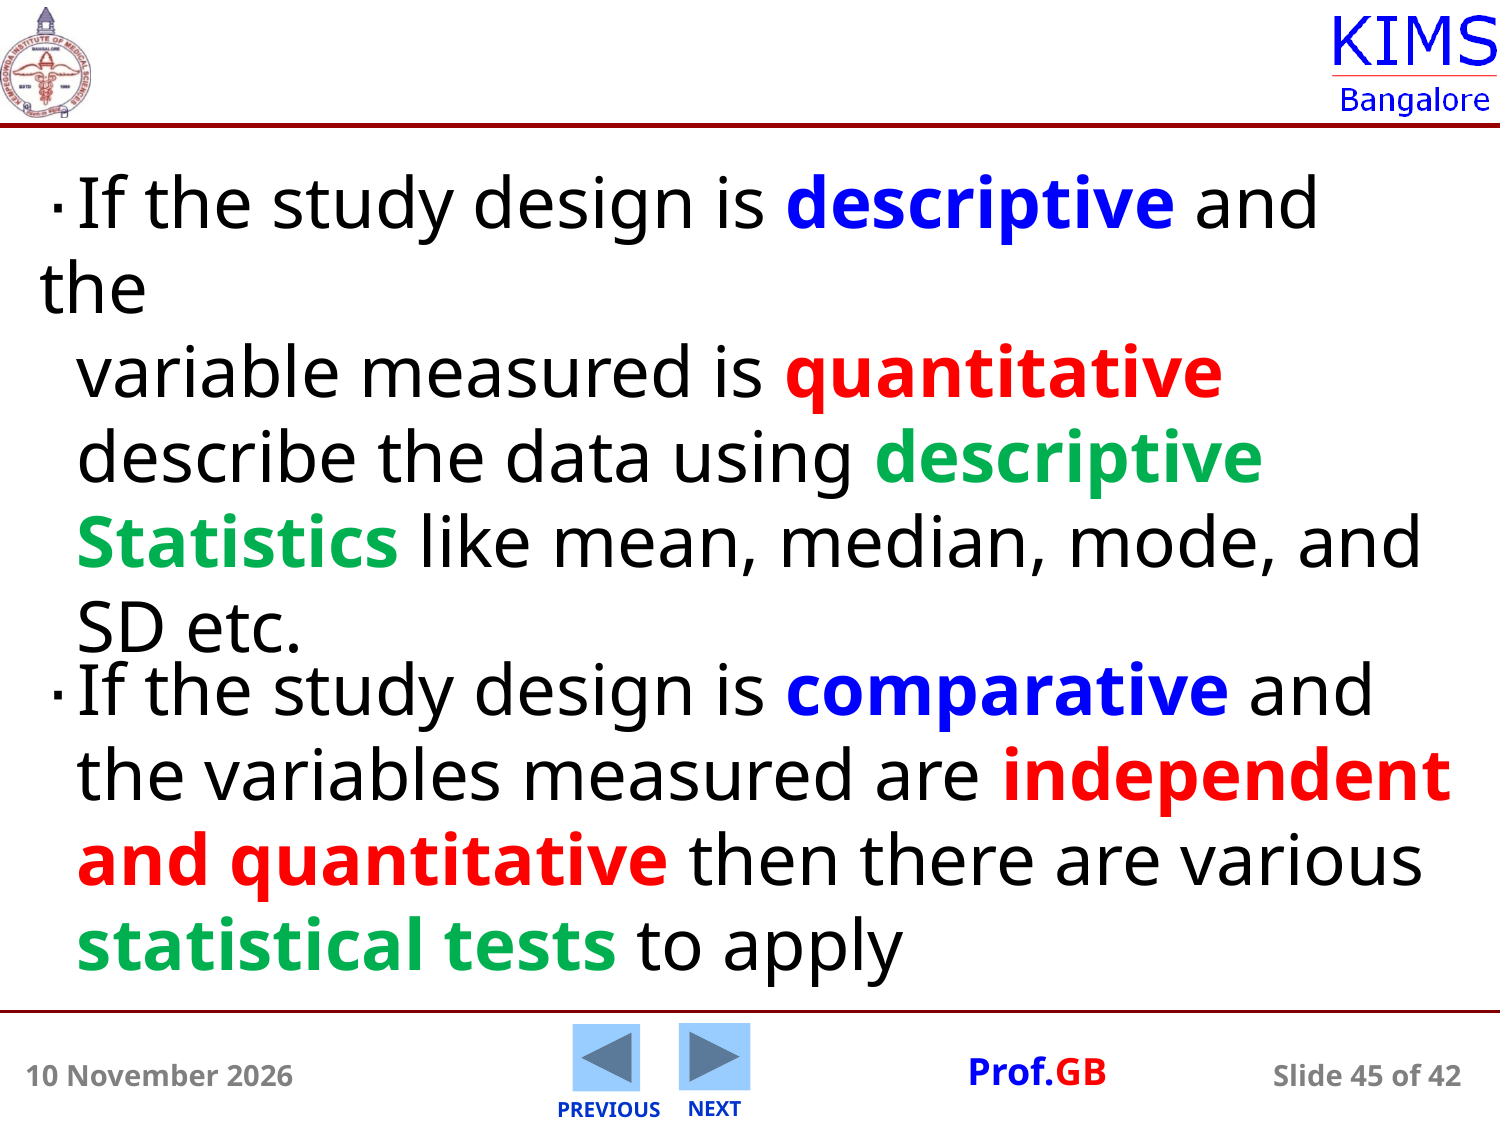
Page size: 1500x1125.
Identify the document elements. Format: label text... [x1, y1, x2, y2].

picture [0, 7, 91, 118]
picture [1330, 12, 1500, 118]
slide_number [10, 1051, 396, 1103]
text_box ٠If the study design is descriptive and the variable measured is quantitative describe the data using descriptive Statistics like mean, median, mode, and SD etc. [24, 149, 1463, 637]
text_box ٠If the study design is comparative and the variables measured are independent and quantitative then there are various statistical tests to apply [24, 637, 1475, 992]
